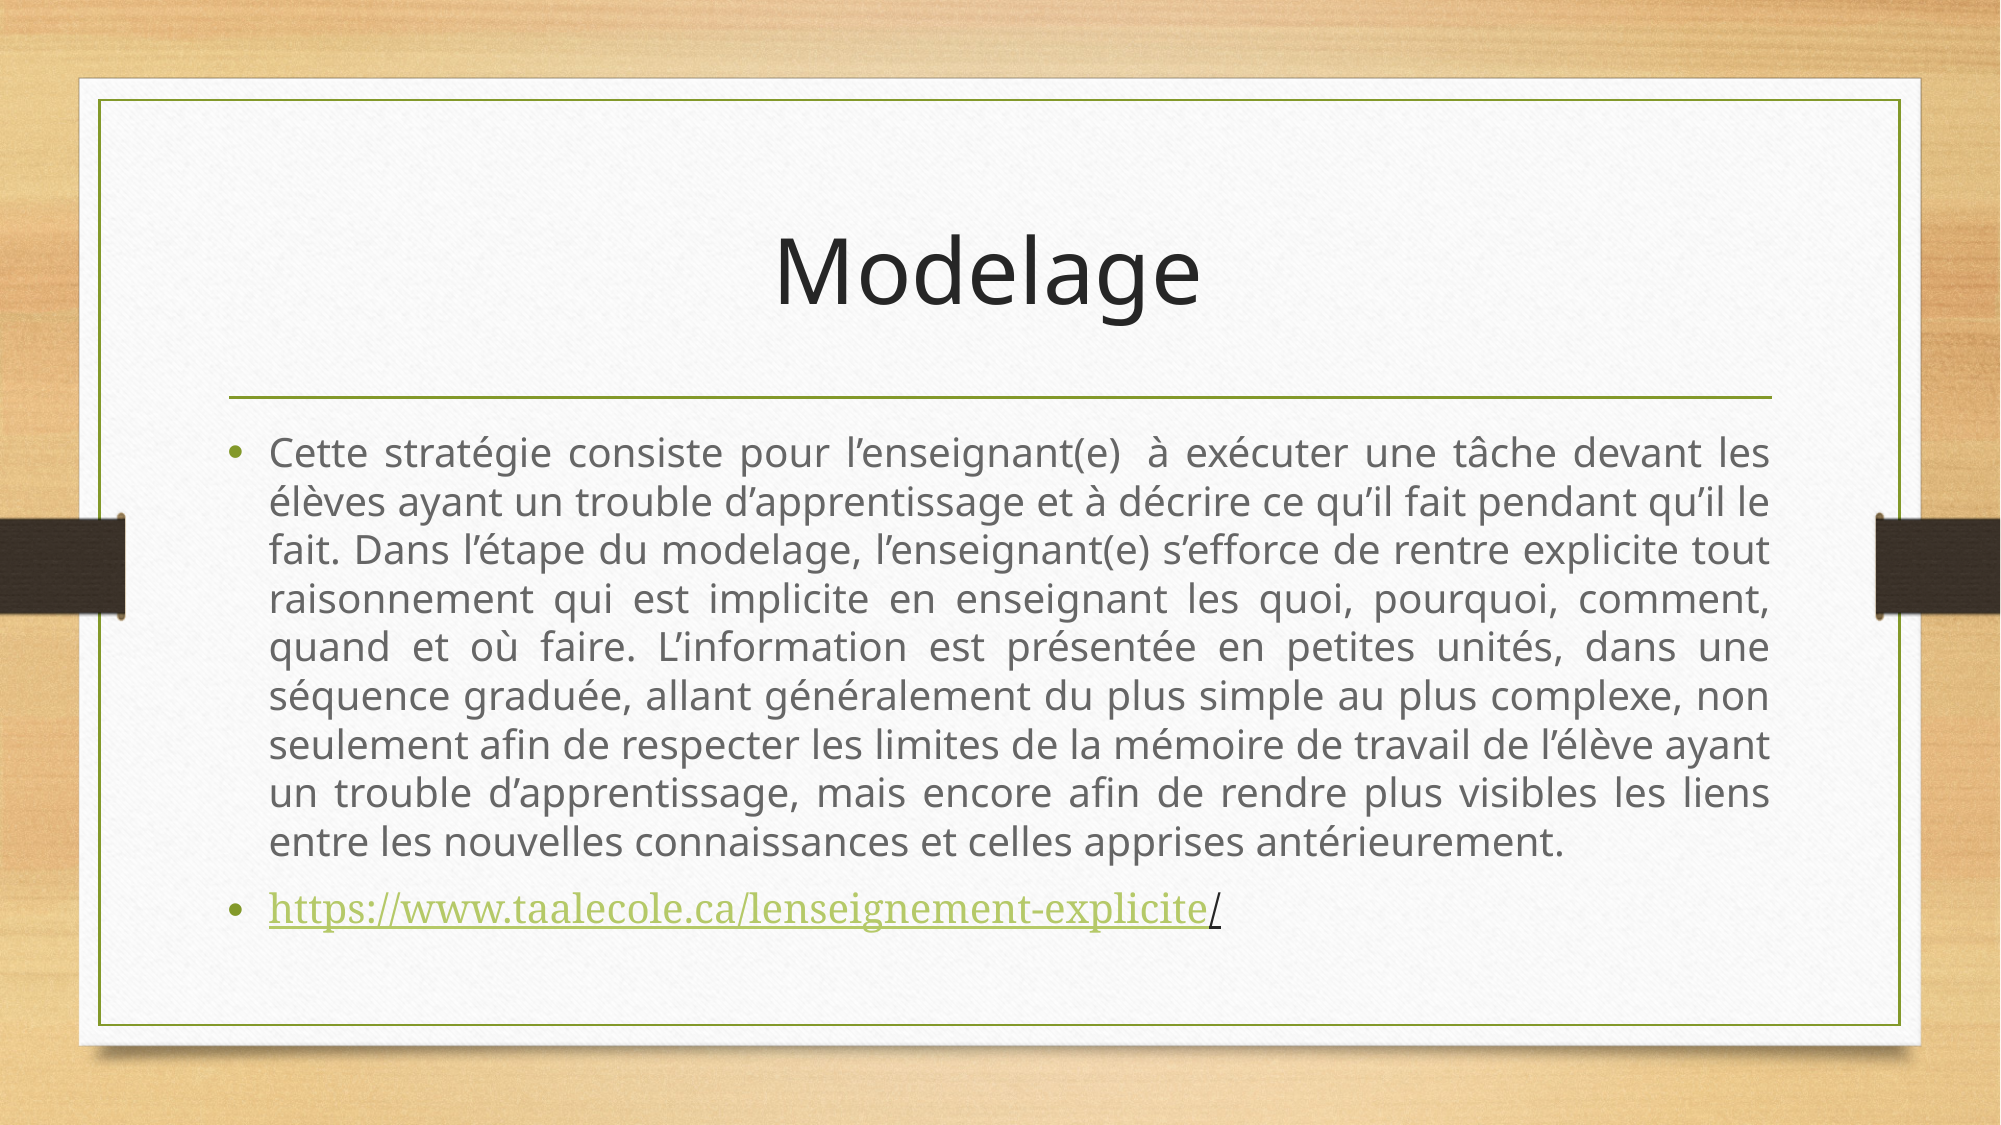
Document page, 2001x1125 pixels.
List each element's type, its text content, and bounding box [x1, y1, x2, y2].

picture [0, 0, 2001, 1125]
title Modelage [212, 161, 1788, 375]
list Cette stratégie consiste pour l’enseignant(e) à exécuter une tâche devant les élèves ayant un trouble d’apprentissage et à décrire ce qu’il fait pendant qu’il le fait. Dans l’étape du modelage, l’enseignant(e) s’efforce de rentre explicite tout raisonnement qui est implicite en enseignant les quoi, pourquoi, comment, quand et où faire. L’information est présentée en petites unités, dans une séquence graduée, allant généralement du plus simple au plus complexe, non seulement afin de respecter les limites de la mémoire de travail de l’élève ayant un trouble d’apprentissage, mais encore afin de rendre plus visibles les liens entre les nouvelles connaissances et celles apprises antérieurement. https://www.taalecole.ca/lenseignement-explicite/ [212, 419, 1788, 964]
